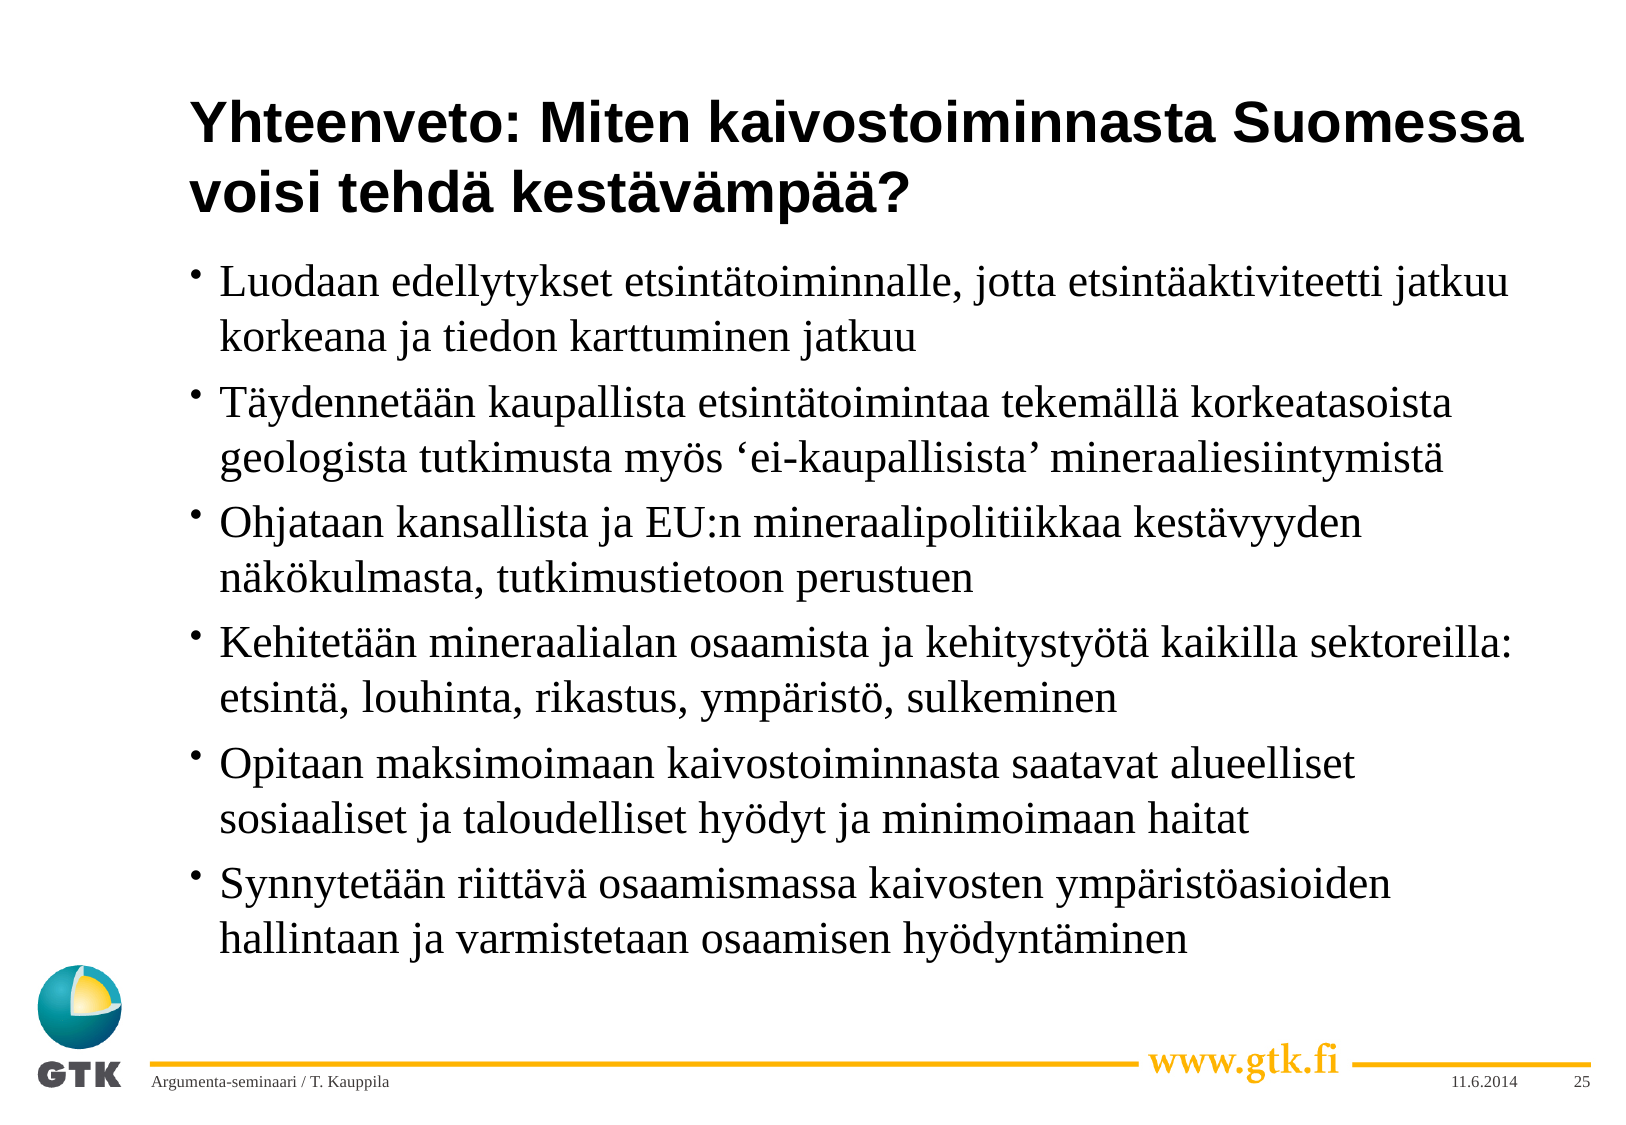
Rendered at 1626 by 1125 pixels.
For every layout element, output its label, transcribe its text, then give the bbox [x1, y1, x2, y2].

list Luodaan edellytykset etsintätoiminnalle, jotta etsintäaktiviteetti jatkuu korkeana ja tiedon karttuminen jatkuu Täydennetään kaupallista etsintätoimintaa tekemällä korkeatasoista geologista tutkimusta myös ‘ei-kaupallisista’ mineraaliesiintymistä Ohjataan kansallista ja EU:n mineraalipolitiikkaa kestävyyden näkökulmasta, tutkimustietoon perustuen Kehitetään mineraalialan osaamista ja kehitystyötä kaikilla sektoreilla: etsintä, louhinta, rikastus, ympäristö, sulkeminen Opitaan maksimoimaan kaivostoiminnasta saatavat alueelliset sosiaaliset ja taloudelliset hyödyt ja minimoimaan haitat Synnytetään riittävä osaamismassa kaivosten ympäristöasioiden hallintaan ja varmistetaan osaamisen hyödyntäminen [174, 243, 1569, 1000]
footer Argumenta-seminaari / T. Kauppila [135, 1069, 1144, 1093]
picture [31, 952, 128, 1094]
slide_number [1344, 1069, 1533, 1093]
picture [142, 1032, 1601, 1092]
title Yhteenveto: Miten kaivostoiminnasta Suomessa voisi tehdä kestävämpää? [174, 31, 1569, 232]
slide_number 25 [1533, 1069, 1606, 1093]
